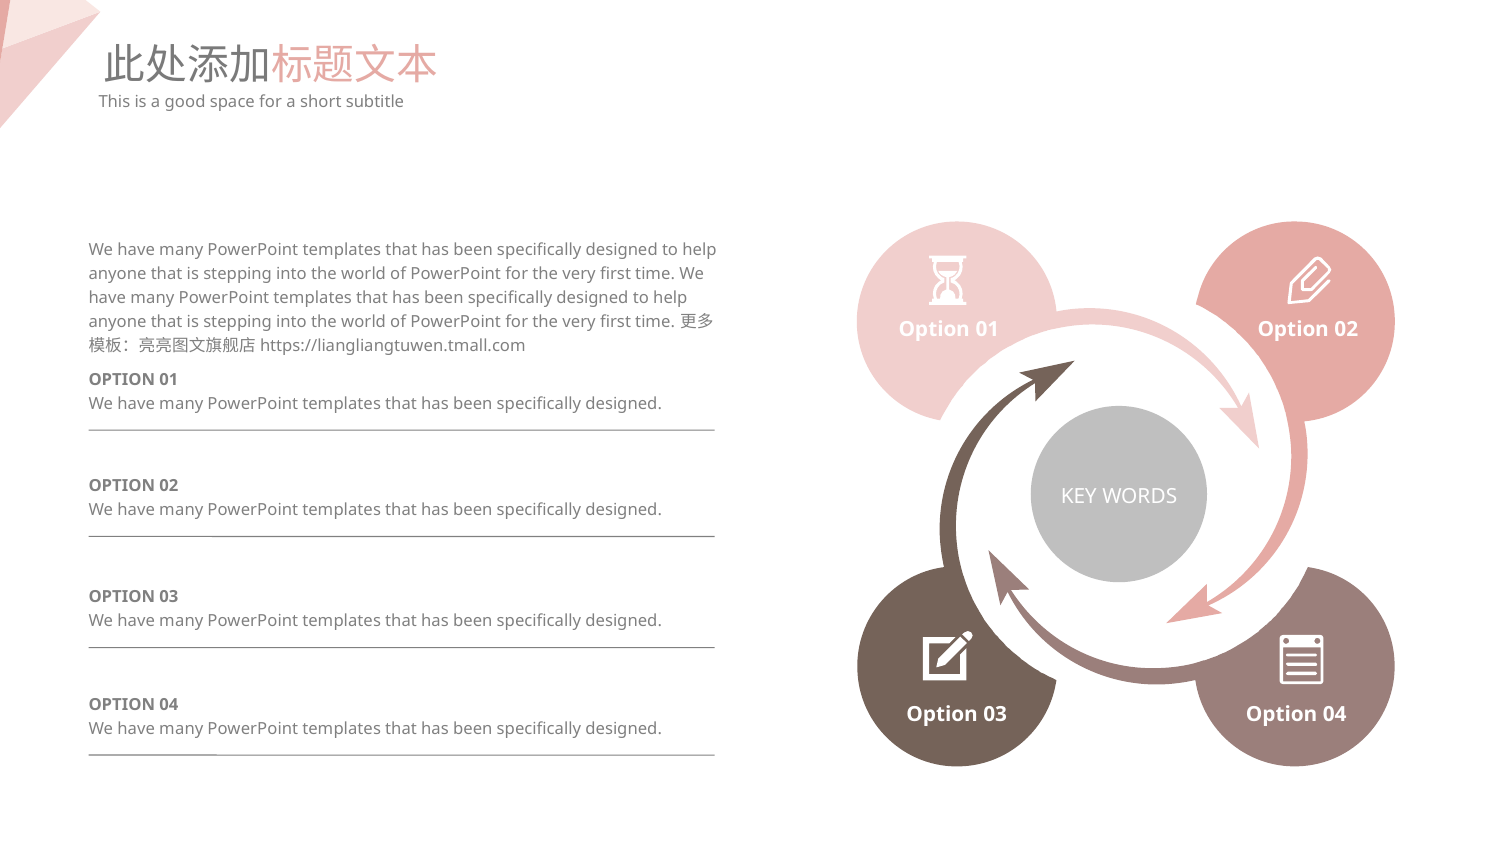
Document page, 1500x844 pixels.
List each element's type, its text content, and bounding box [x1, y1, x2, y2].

text_box [1287, 256, 1332, 305]
text_box Option 04 [1242, 700, 1349, 726]
text_box [929, 255, 967, 305]
text_box Option 03 [903, 700, 1010, 726]
text_box [1030, 405, 1208, 583]
text_box [988, 550, 1395, 767]
text_box Option 01 [895, 315, 1002, 341]
text_box OPTION 02 We have many PowerPoint templates that has been specifically designed. [88, 471, 715, 519]
text_box [936, 636, 967, 668]
text_box [922, 637, 967, 681]
text_box KEY WORDS [1045, 482, 1193, 508]
text_box OPTION 01 We have many PowerPoint templates that has been specifically designed. [88, 364, 715, 413]
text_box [0, 0, 101, 131]
text_box [1279, 634, 1324, 685]
text_box We have many PowerPoint templates that has been specifically designed to help anyone that is stepping into the world of PowerPoint for the very first time. We have many PowerPoint templates that has been specifically designed to help anyone that is stepping into the world of PowerPoint for the very first time.更多模板：亮亮图文旗舰店https://liangliangtuwen.tmall.com [88, 234, 727, 355]
text_box [856, 221, 1260, 449]
text_box 此处添加标题文本 [104, 30, 454, 95]
text_box This is a good space for a short subtitle [104, 83, 420, 119]
text_box [857, 360, 1075, 767]
text_box [962, 631, 973, 642]
text_box Option 02 [1254, 315, 1361, 341]
text_box [1166, 221, 1395, 624]
text_box OPTION 03 We have many PowerPoint templates that has been specifically designed. [88, 582, 715, 631]
text_box OPTION 04 We have many PowerPoint templates that has been specifically designed. [88, 689, 715, 738]
